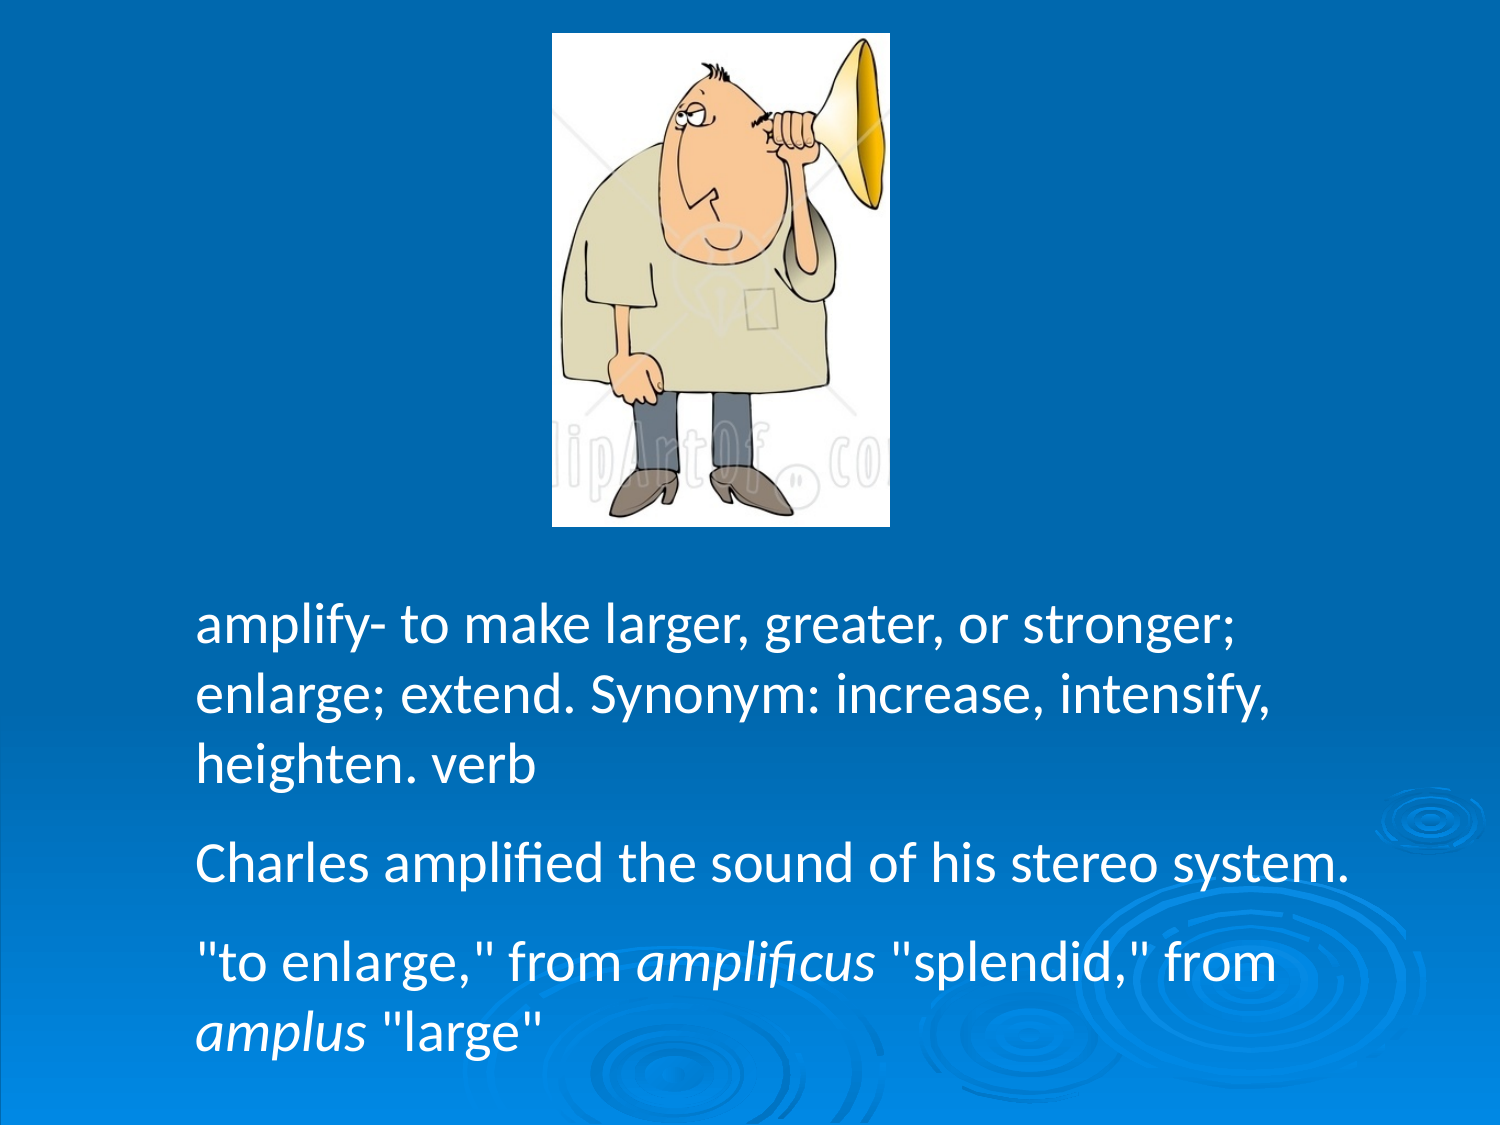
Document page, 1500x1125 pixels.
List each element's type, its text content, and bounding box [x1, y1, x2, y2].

text_box amplify- to make larger, greater, or stronger; enlarge; extend. Synonym: increase, intensify, heighten. verb Charles amplified the sound of his stereo system. "to enlarge," from amplificus "splendid," from amplus "large" [180, 577, 1431, 1071]
picture [552, 32, 891, 527]
